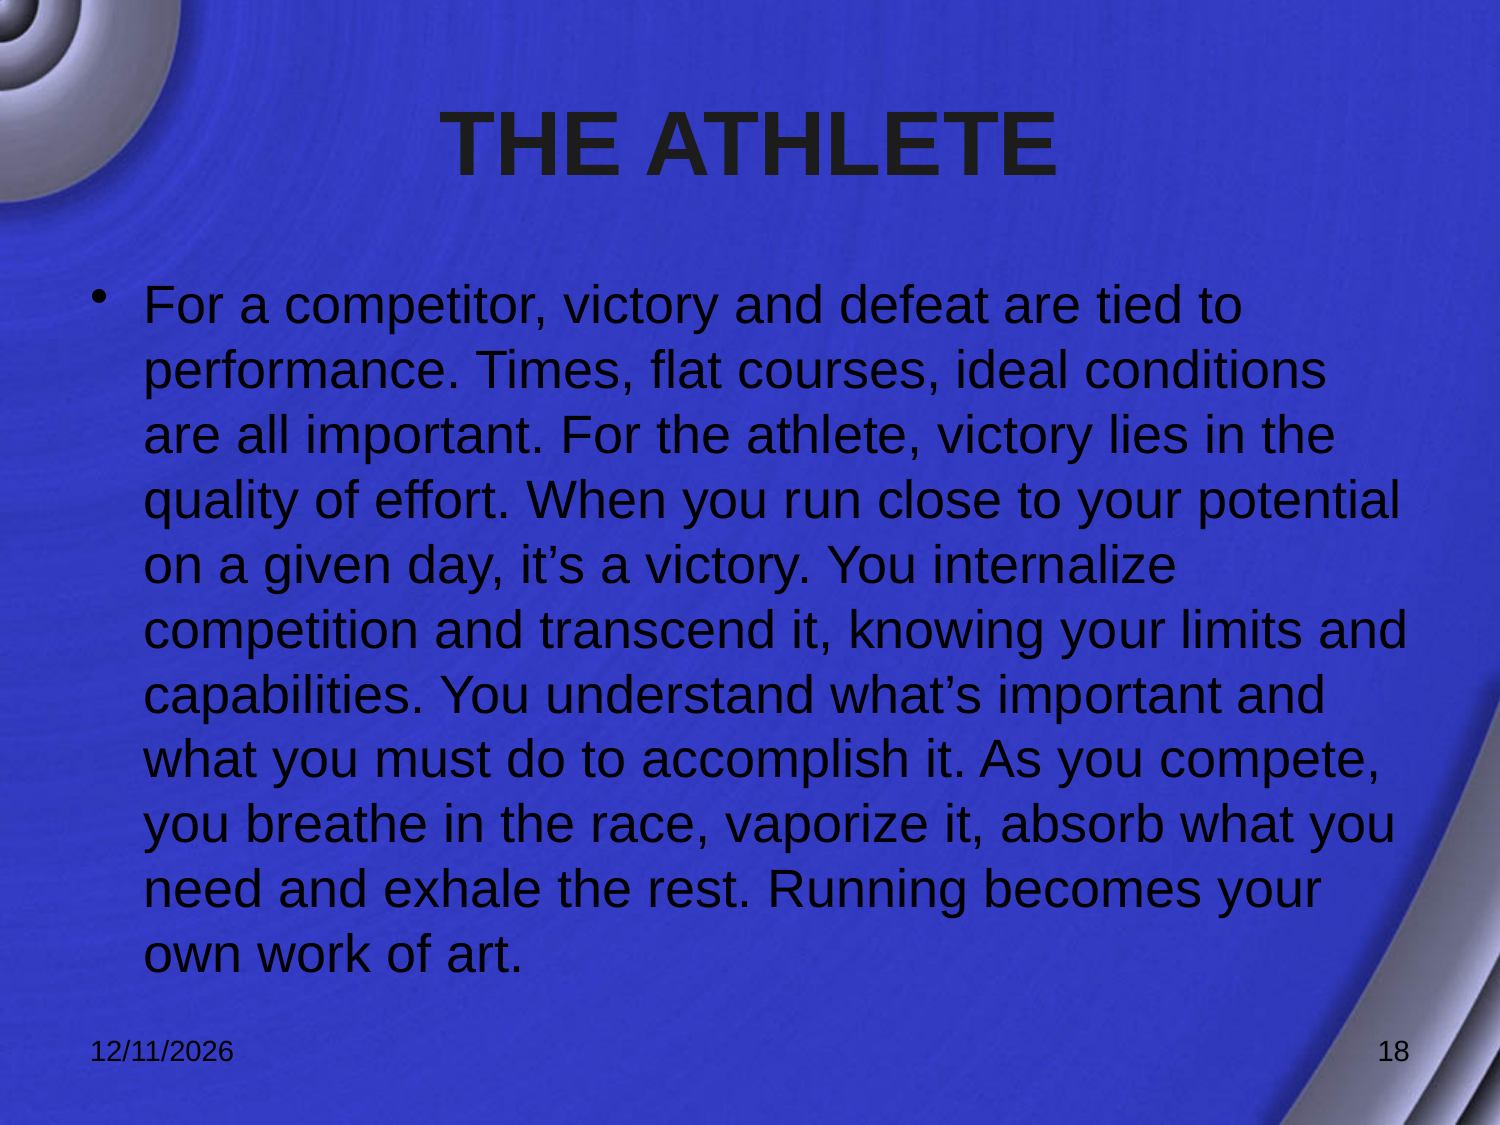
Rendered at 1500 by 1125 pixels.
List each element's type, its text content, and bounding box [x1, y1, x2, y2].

picture [0, 0, 1500, 1125]
slide_number 18 [1074, 1024, 1426, 1103]
list For a competitor, victory and defeat are tied to performance. Times, flat courses, ideal conditions are all important. For the athlete, victory lies in the quality of effort. When you run close to your potential on a given day, it’s a victory. You internalize competition and transcend it, knowing your limits and capabilities. You understand what’s important and what you must do to accomplish it. As you compete, you breathe in the race, vaporize it, absorb what you need and exhale the rest. Running becomes your own work of art. [74, 262, 1426, 1006]
title THE ATHLETE [74, 44, 1426, 233]
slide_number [74, 1024, 426, 1103]
